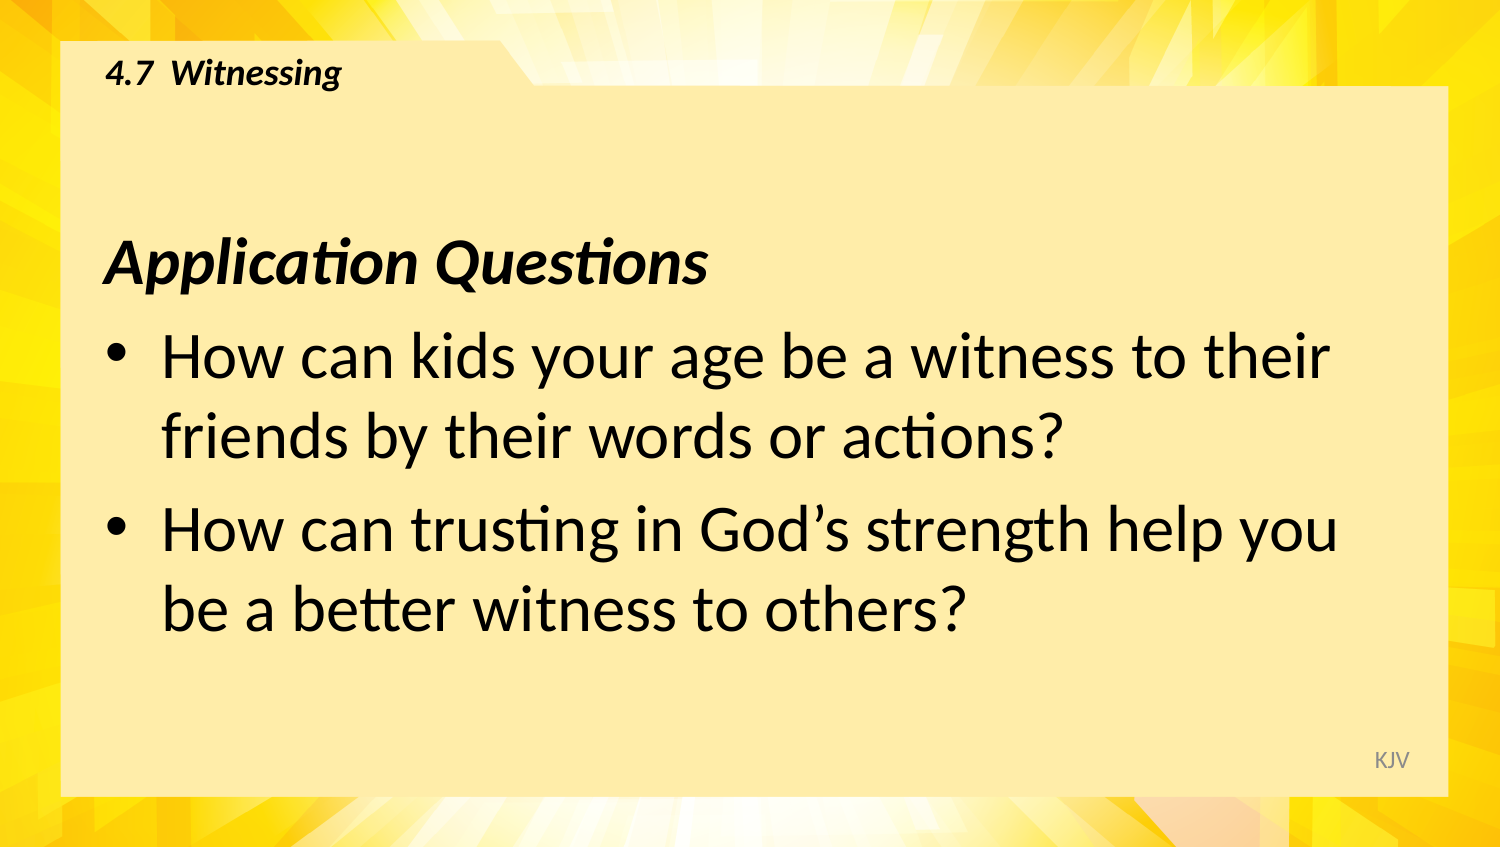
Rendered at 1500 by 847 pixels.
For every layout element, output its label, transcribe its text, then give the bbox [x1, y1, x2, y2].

list Application Questions How can kids your age be a witness to their friends by their words or actions? How can trusting in God’s strength help you be a better witness to others? [89, 141, 1403, 722]
footer KJV [950, 736, 1425, 782]
picture [0, 0, 1500, 847]
title 4.7 Witnessing [89, 33, 1420, 108]
